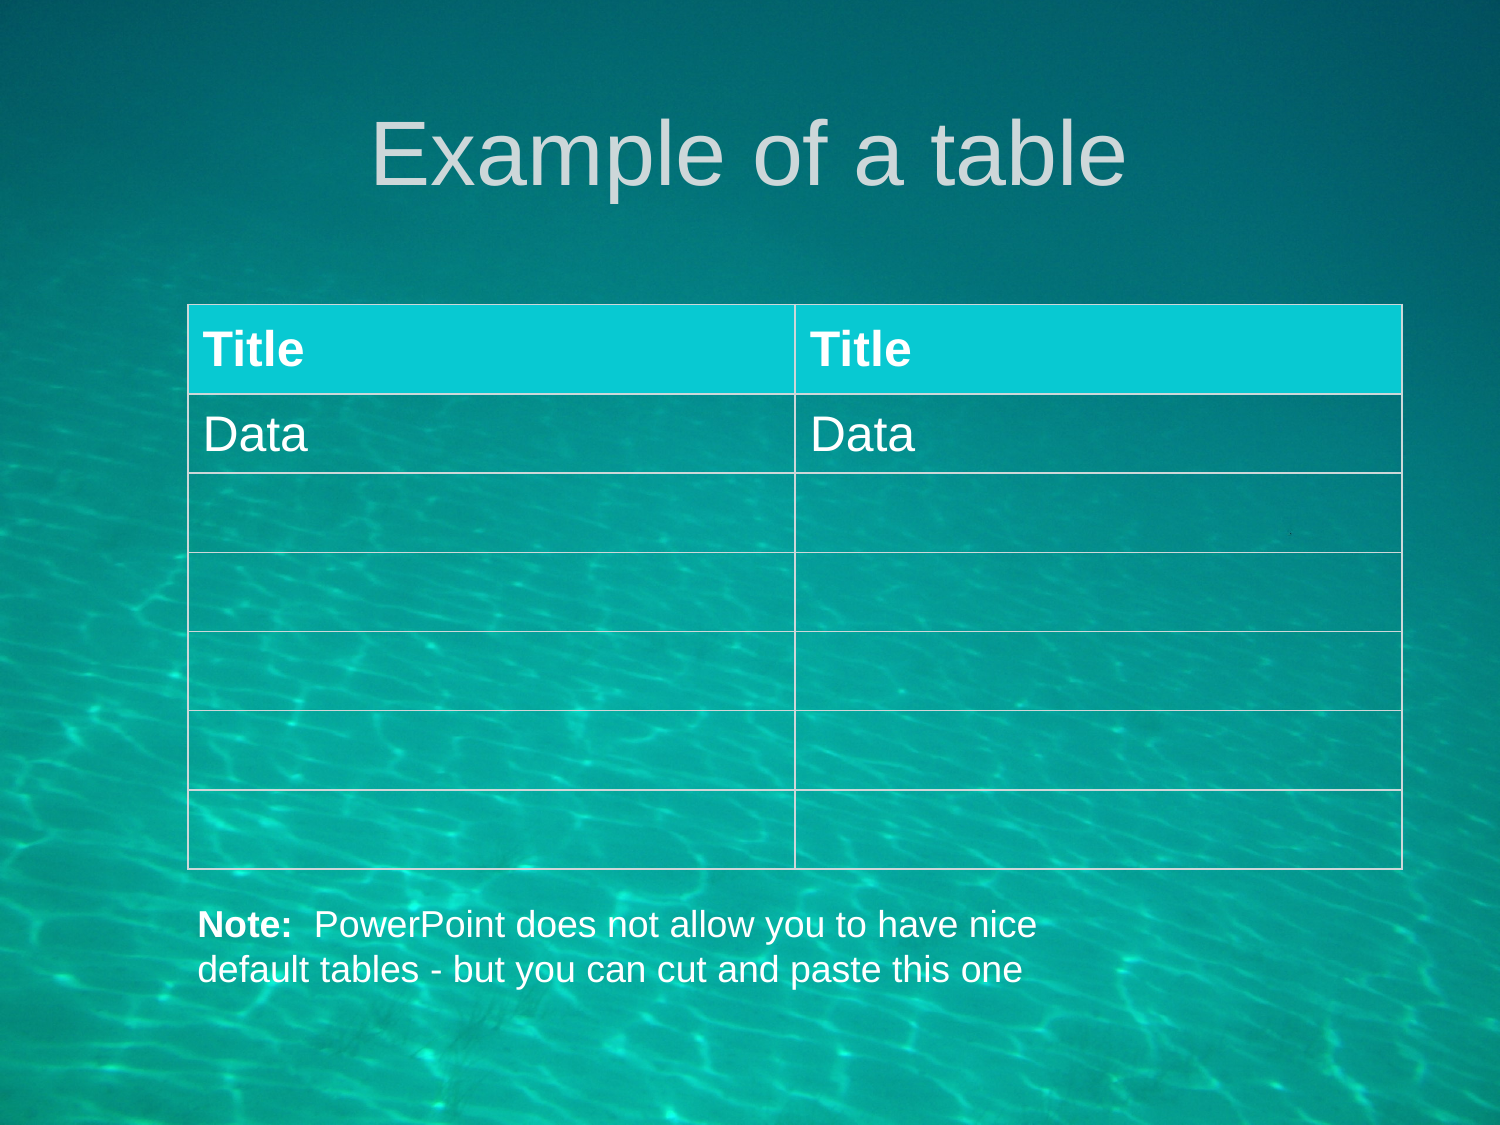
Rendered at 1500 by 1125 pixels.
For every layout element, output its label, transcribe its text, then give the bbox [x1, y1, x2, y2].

table_cell [796, 632, 1401, 710]
table_cell [796, 474, 1401, 552]
table_cell [189, 791, 794, 868]
table_cell Data [189, 395, 794, 472]
table_header Title [796, 305, 1401, 393]
table_cell [796, 711, 1401, 789]
table_cell [796, 553, 1401, 631]
table_cell [189, 553, 794, 631]
table_cell [796, 791, 1401, 868]
title Example of a table [75, 55, 1425, 243]
table_cell [189, 474, 794, 552]
table_header Title [189, 305, 794, 393]
text_box Note: PowerPoint does not allow you to have nice default tables - but you can cut and paste this one [182, 892, 1106, 998]
table_cell [189, 632, 794, 710]
picture [0, 0, 1500, 1125]
table_cell Data [796, 395, 1401, 472]
table_cell [189, 711, 794, 789]
